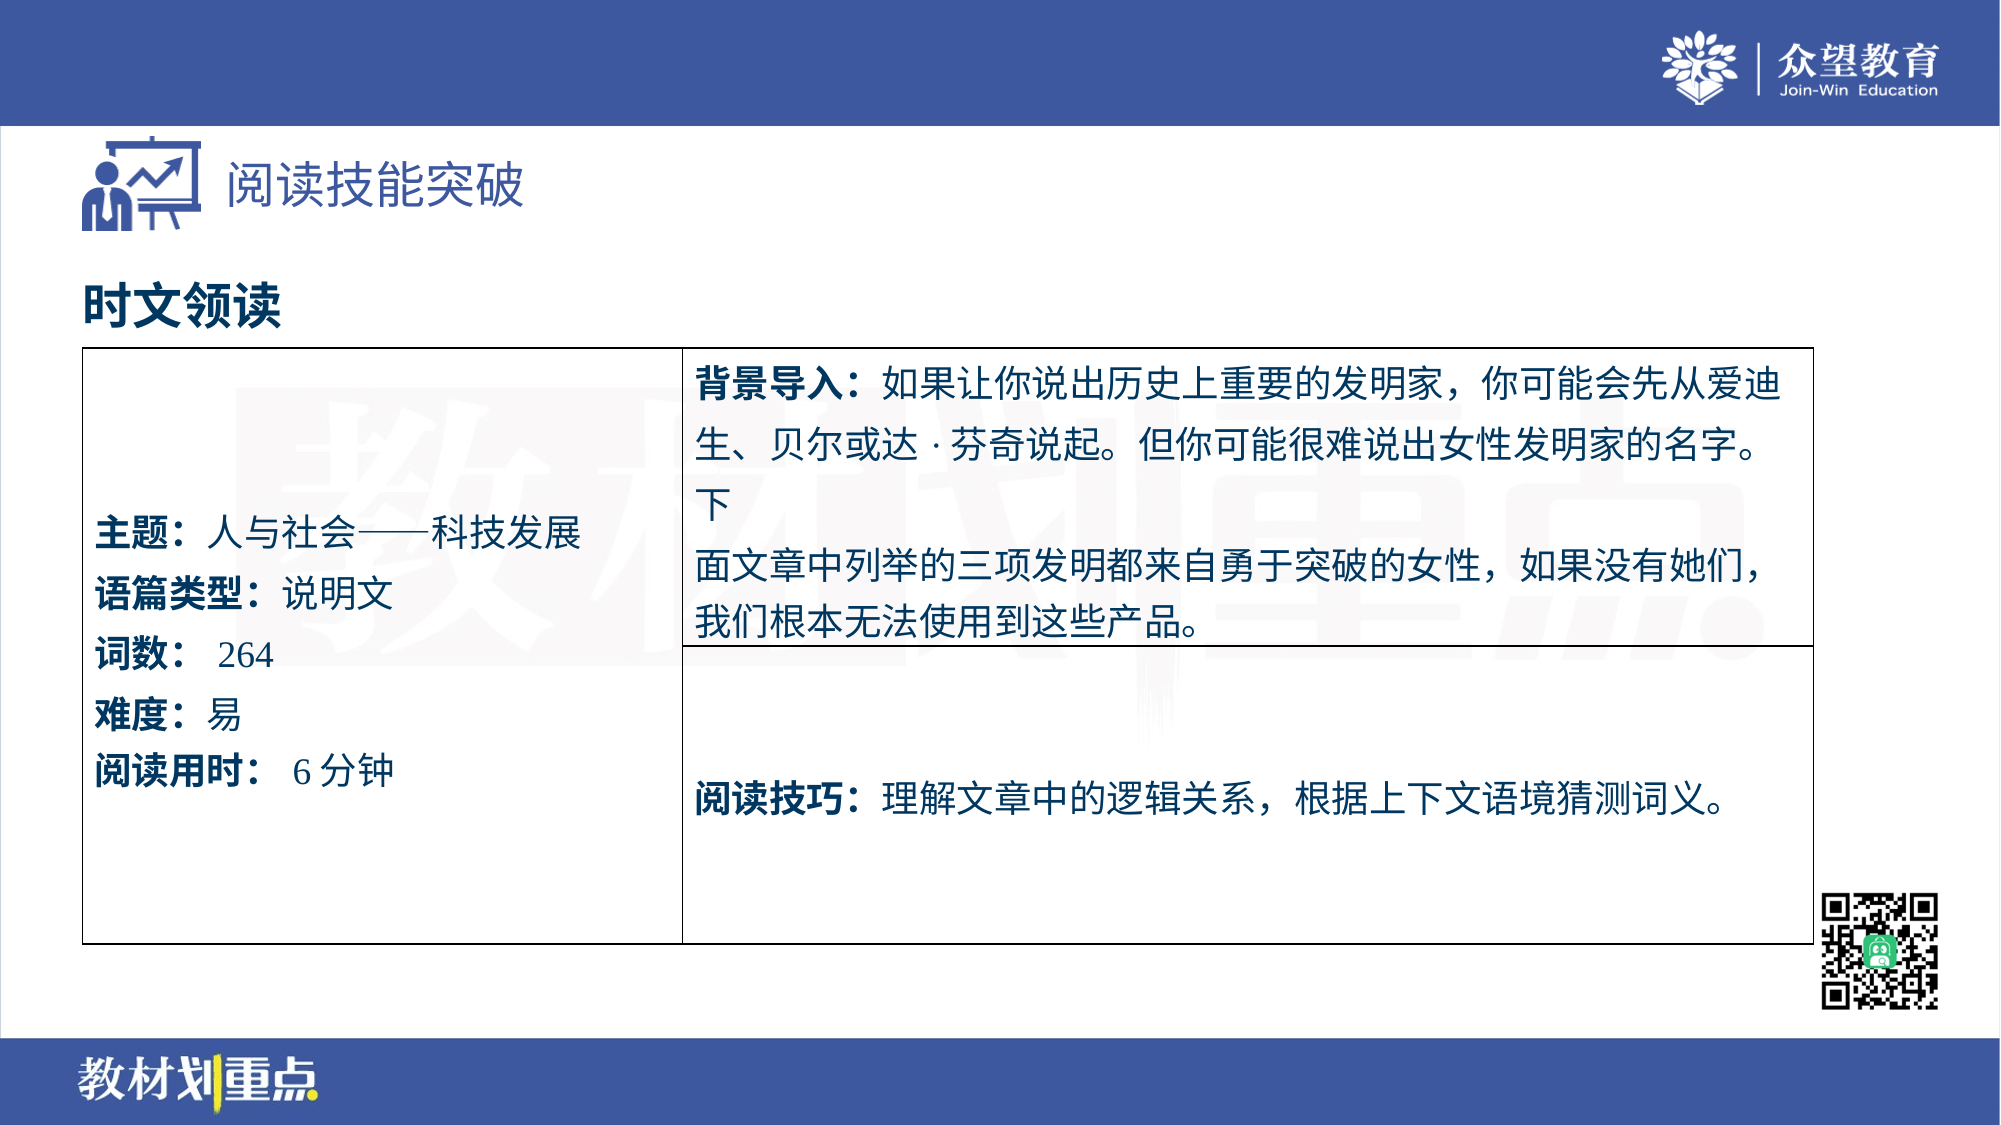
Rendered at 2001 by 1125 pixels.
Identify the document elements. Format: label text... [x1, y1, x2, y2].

picture [0, 0, 2000, 1125]
table_header 主题：人与社会——科技发展 语篇类型：说明文 词数：264 难度：易 阅读用时：6分钟 [83, 349, 682, 943]
table_header 背景导入：如果让你说出历史上重要的发明家，你可能会先从爱迪 生、贝尔或达·芬奇说起。但你可能很难说出女性发明家的名字。下 面文章中列举的三项发明都来自勇于突破的女性，如果没有她们， 我们根本无法使用到这些产品。 [683, 349, 1813, 645]
table_cell 阅读技巧：理解文章中的逻辑关系，根据上下文语境猜测词义。 [683, 647, 1813, 943]
text_box 时文领读 [82, 247, 1817, 395]
